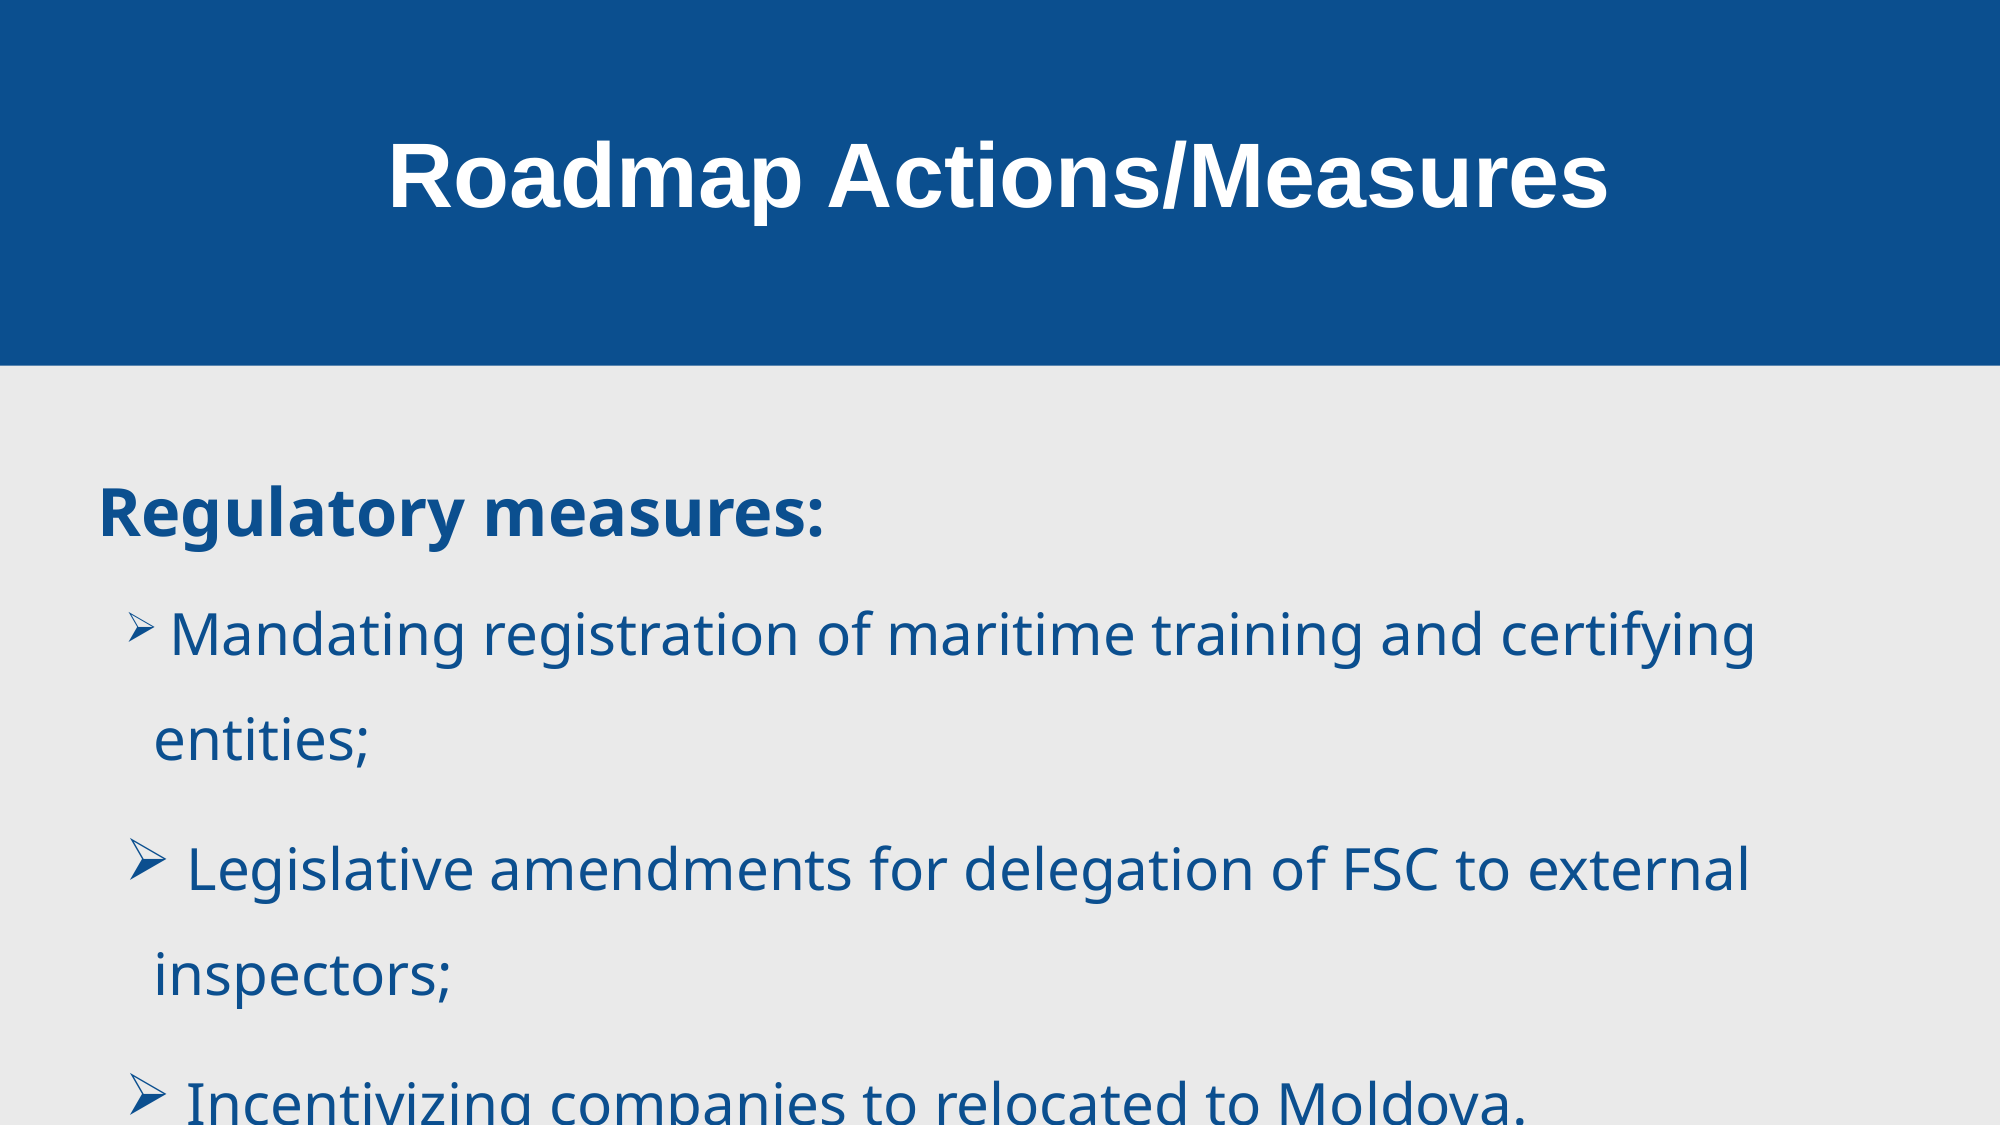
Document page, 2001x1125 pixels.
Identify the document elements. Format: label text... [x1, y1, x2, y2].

text_box Roadmap Actions/Measures [104, 150, 1896, 227]
text_box Regulatory measures: Mandating registration of maritime training and certifying entities; Legislative amendments for delegation of FSC to external inspectors; Incentivizing companies to relocated to Moldova. [82, 422, 1962, 1125]
text_box [0, 364, 2000, 1125]
